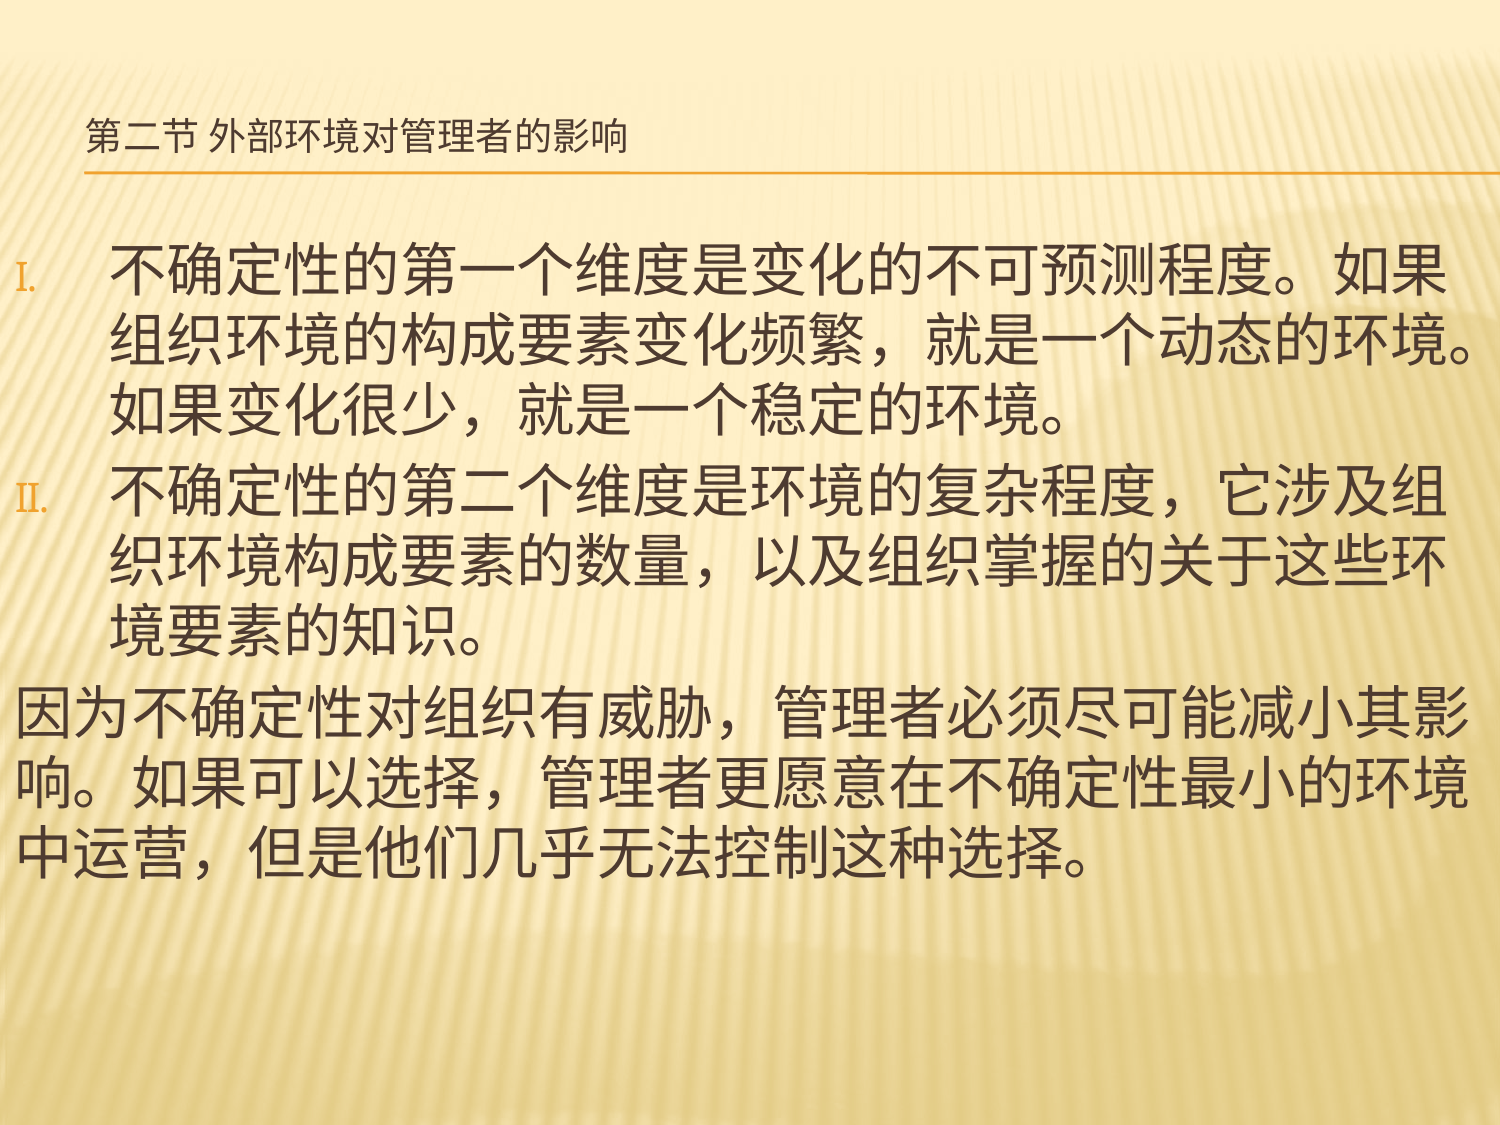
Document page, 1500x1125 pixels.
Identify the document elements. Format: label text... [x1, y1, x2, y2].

list 不确定性的第一个维度是变化的不可预测程度。如果组织环境的构成要素变化频繁，就是一个动态的环境。如果变化很少，就是一个稳定的环境。 不确定性的第二个维度是环境的复杂程度，它涉及组织环境构成要素的数量，以及组织掌握的关于这些环境要素的知识。 因为不确定性对组织有威胁，管理者必须尽可能减小其影响。如果可以选择，管理者更愿意在不确定性最小的环境中运营，但是他们几乎无法控制这种选择。 [0, 225, 1500, 1099]
title 第二节 外部环境对管理者的影响 [70, 35, 1425, 213]
